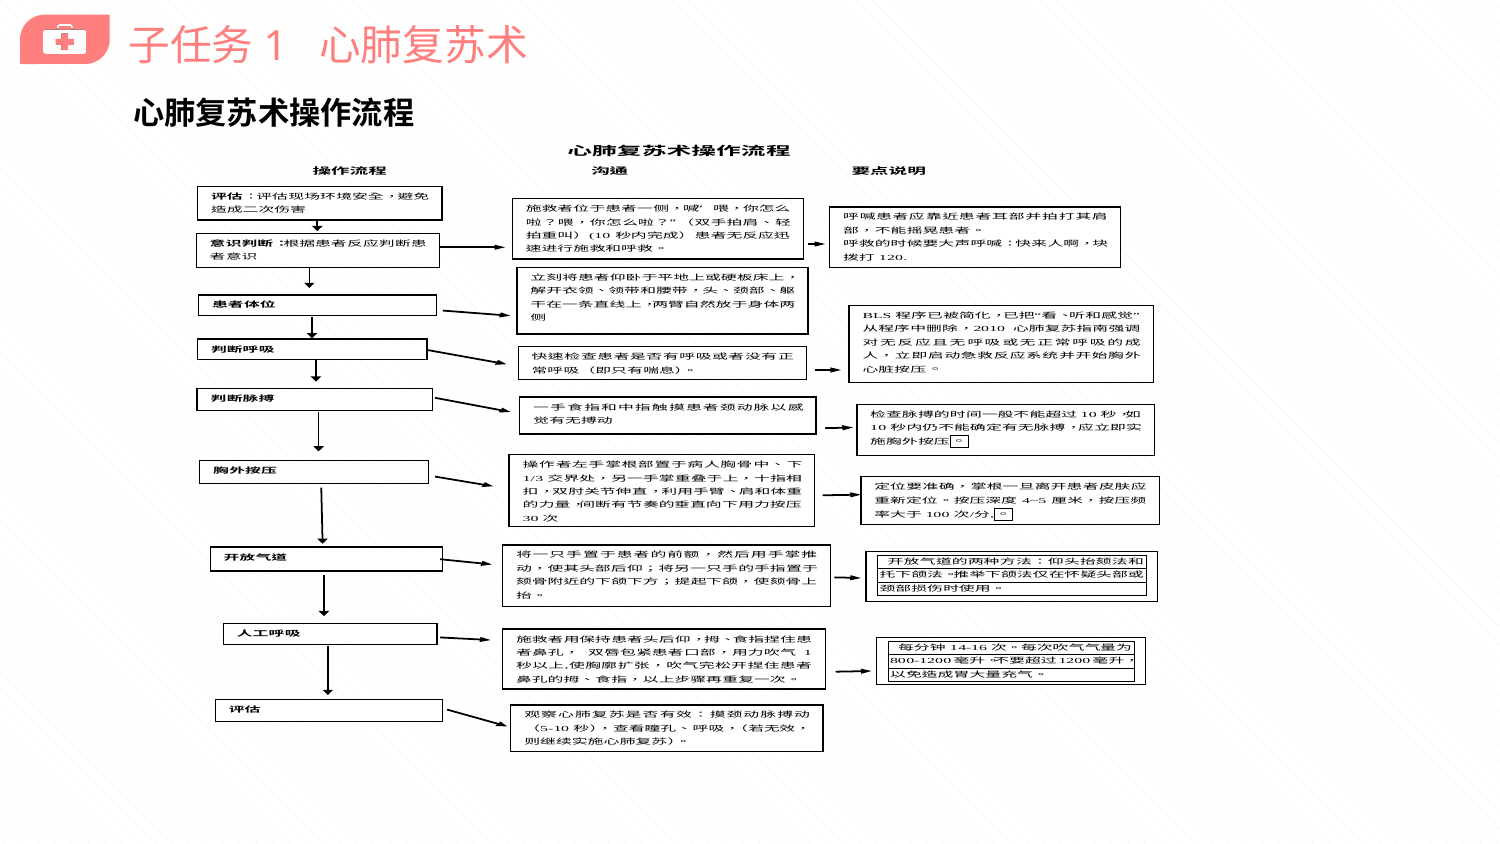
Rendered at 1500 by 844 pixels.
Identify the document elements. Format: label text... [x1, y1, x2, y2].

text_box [19, 11, 991, 78]
text_box 心肺复苏术操作流程 [55, 85, 890, 138]
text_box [194, 137, 1160, 752]
